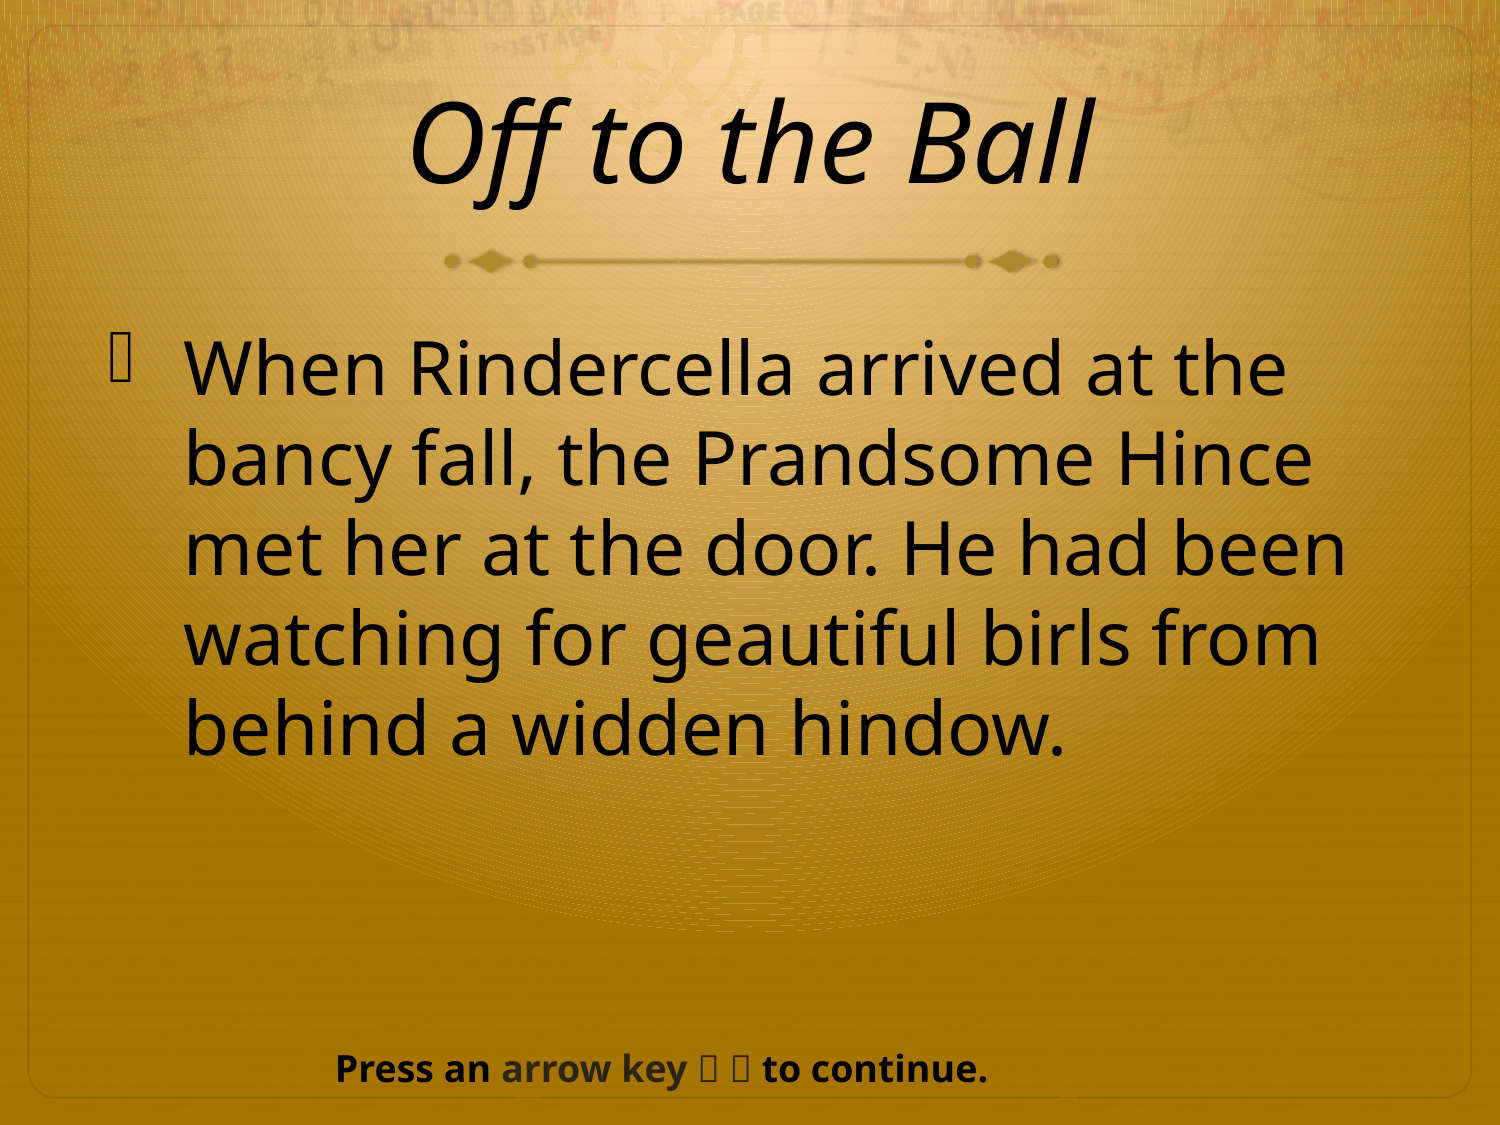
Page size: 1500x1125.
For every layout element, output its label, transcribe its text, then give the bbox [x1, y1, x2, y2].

list When Rindercella arrived at the bancy fall, the Prandsome Hince met her at the door. He had been watching for geautiful birls from behind a widden hindow. [93, 312, 1407, 988]
text_box Press an arrow key   to continue. [320, 1037, 1196, 1098]
title Off to the Ball [93, 44, 1407, 233]
picture [0, 0, 1500, 1125]
